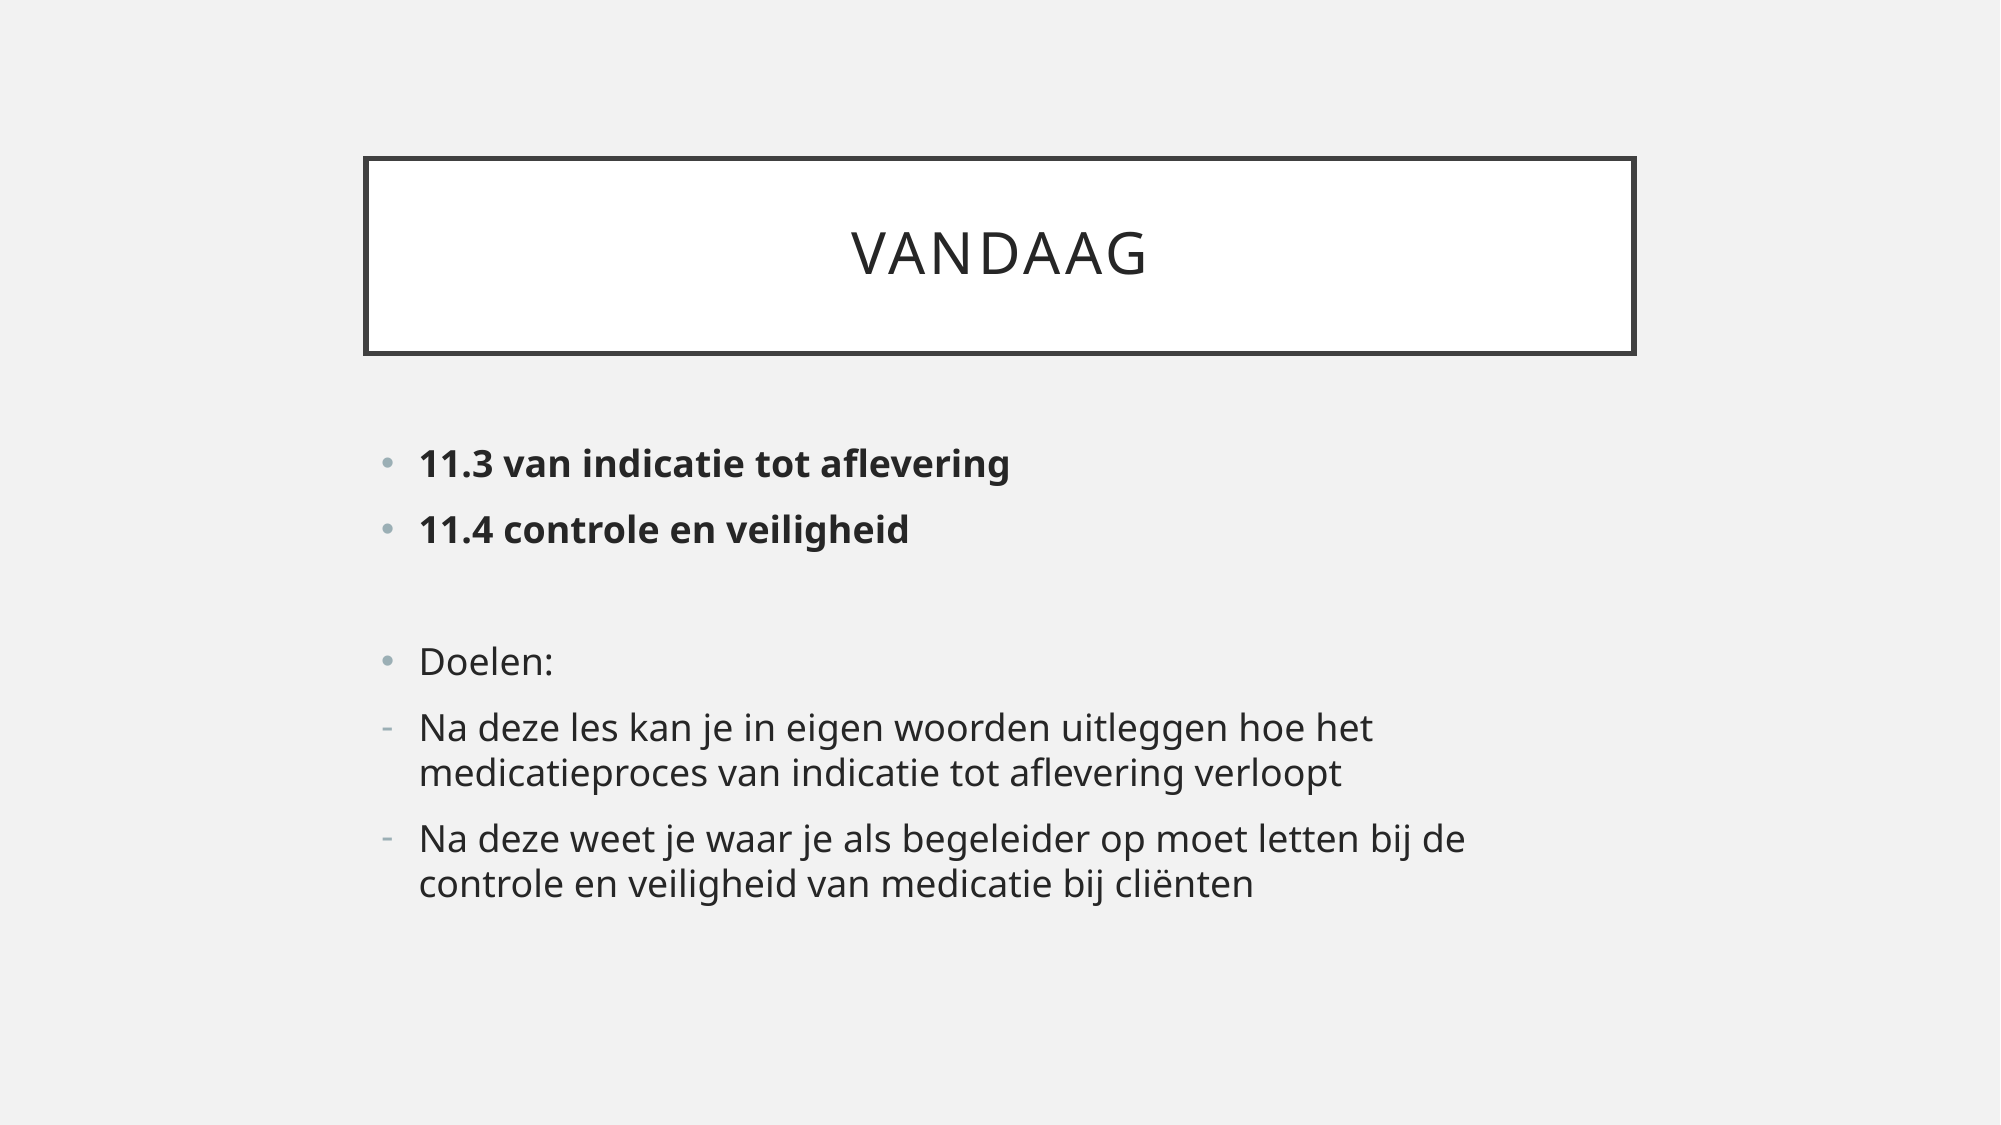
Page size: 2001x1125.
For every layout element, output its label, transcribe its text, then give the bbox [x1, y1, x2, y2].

title Vandaag [363, 156, 1637, 356]
list 11.3 van indicatie tot aflevering 11.4 controle en veiligheid Doelen: Na deze les kan je in eigen woorden uitleggen hoe het medicatieproces van indicatie tot aflevering verloopt Na deze weet je waar je als begeleider op moet letten bij de controle en veiligheid van medicatie bij cliënten [366, 432, 1634, 942]
